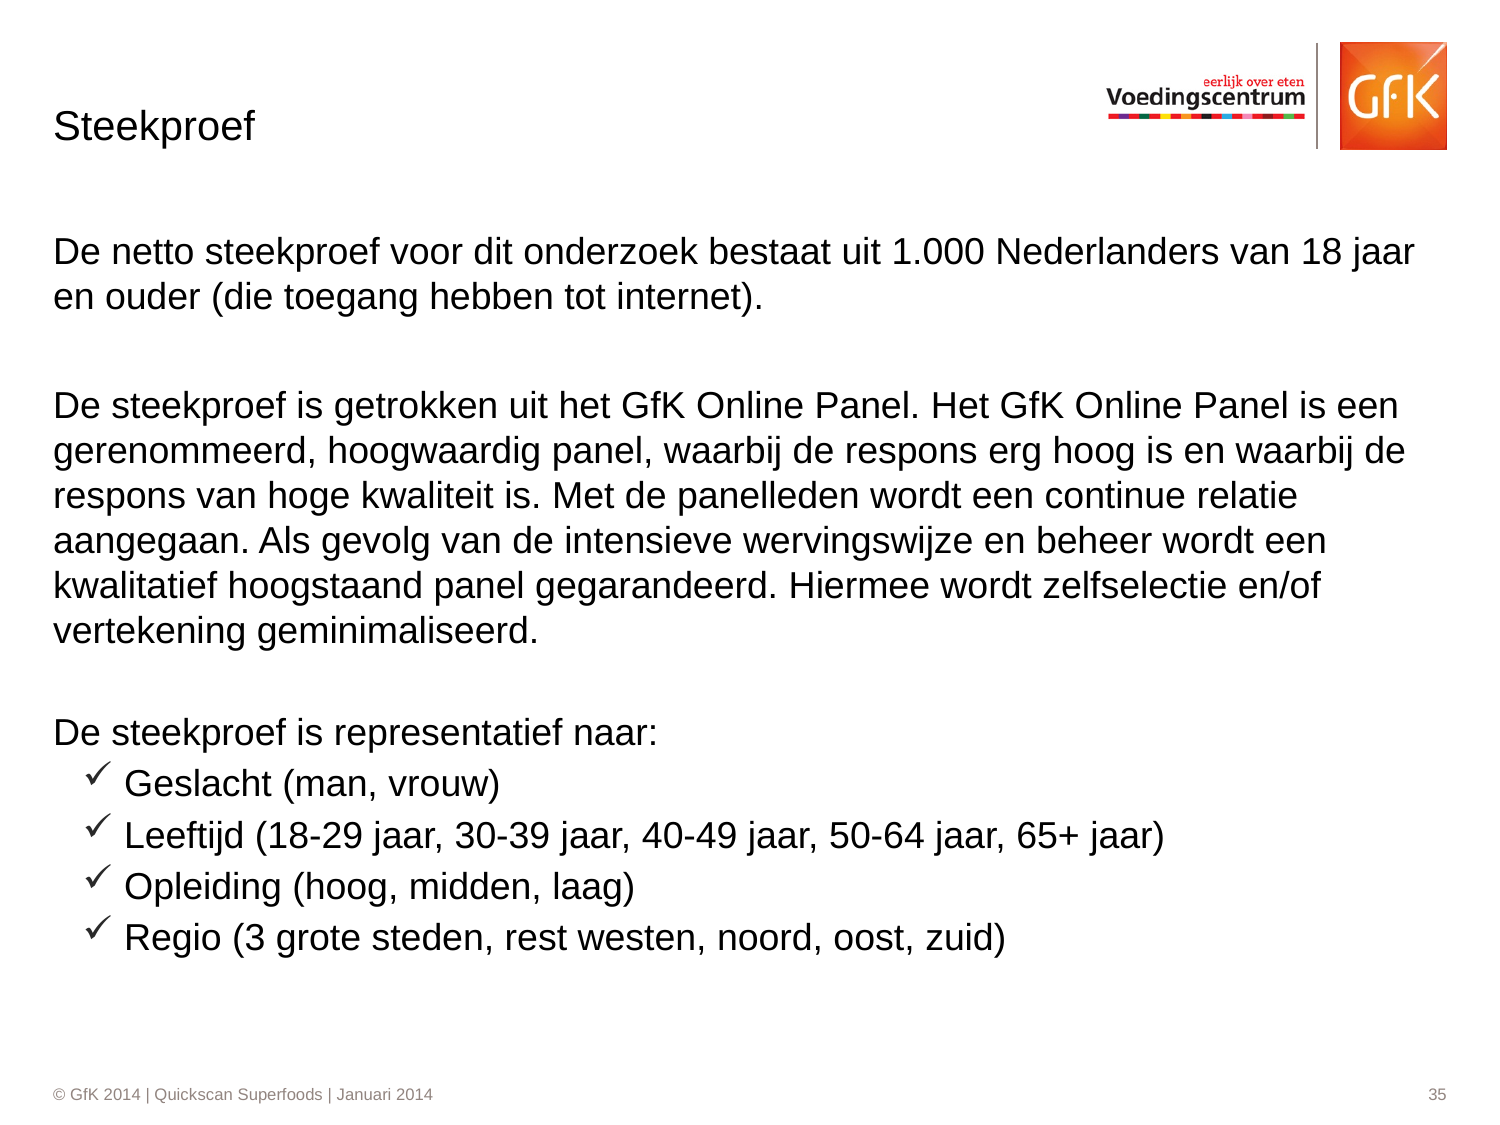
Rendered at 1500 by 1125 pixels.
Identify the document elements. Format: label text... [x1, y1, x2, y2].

picture [1104, 73, 1306, 120]
title Steekproef [53, 42, 1093, 149]
picture [1340, 42, 1447, 150]
list De netto steekproef voor dit onderzoek bestaat uit 1.000 Nederlanders van 18 jaar en ouder (die toegang hebben tot internet). De steekproef is getrokken uit het GfK Online Panel. Het GfK Online Panel is een gerenommeerd, hoogwaardig panel, waarbij de respons erg hoog is en waarbij de respons van hoge kwaliteit is. Met de panelleden wordt een continue relatie aangegaan. Als gevolg van de intensieve wervingswijze en beheer wordt een kwalitatief hoogstaand panel gegarandeerd. Hiermee wordt zelfselectie en/of vertekening geminimaliseerd. De steekproef is representatief naar: Geslacht (man, vrouw) Leeftijd (18-29 jaar, 30-39 jaar, 40-49 jaar, 50-64 jaar, 65+ jaar) Opleiding (hoog, midden, laag) Regio (3 grote steden, rest westen, noord, oost, zuid) [53, 172, 1447, 1047]
